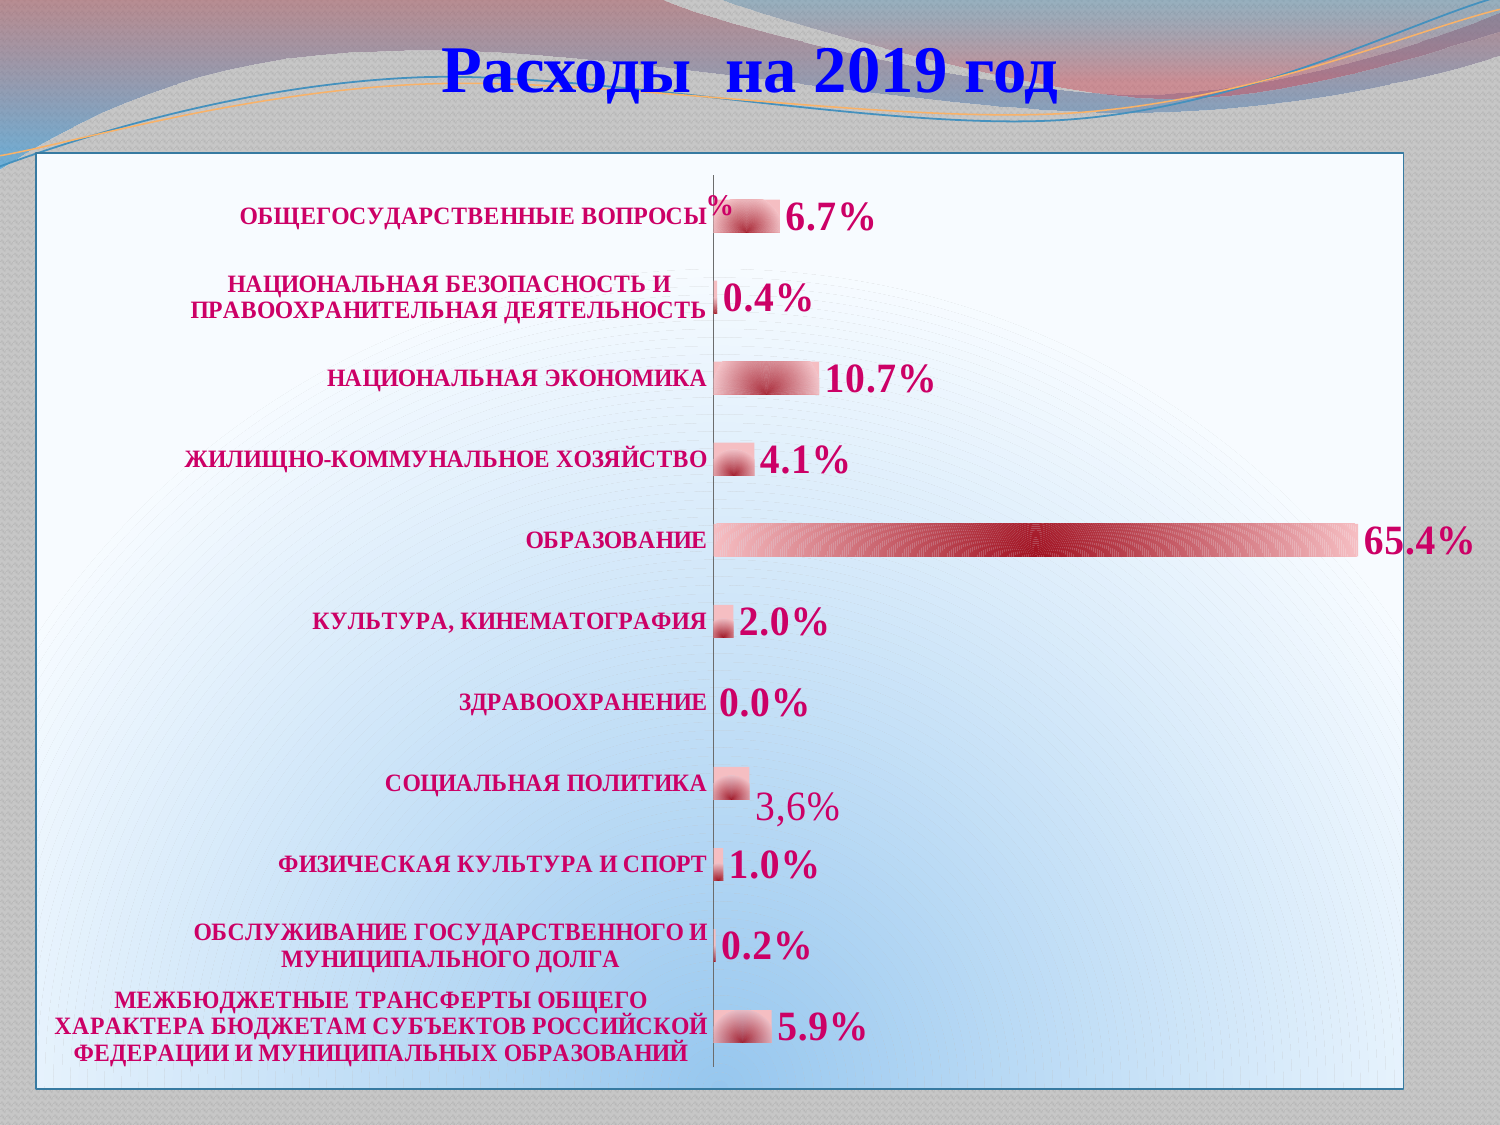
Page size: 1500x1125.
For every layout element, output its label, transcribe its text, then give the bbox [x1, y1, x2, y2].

title Расходы на 2019 год [0, 35, 1500, 106]
chart [34, 152, 1477, 1091]
